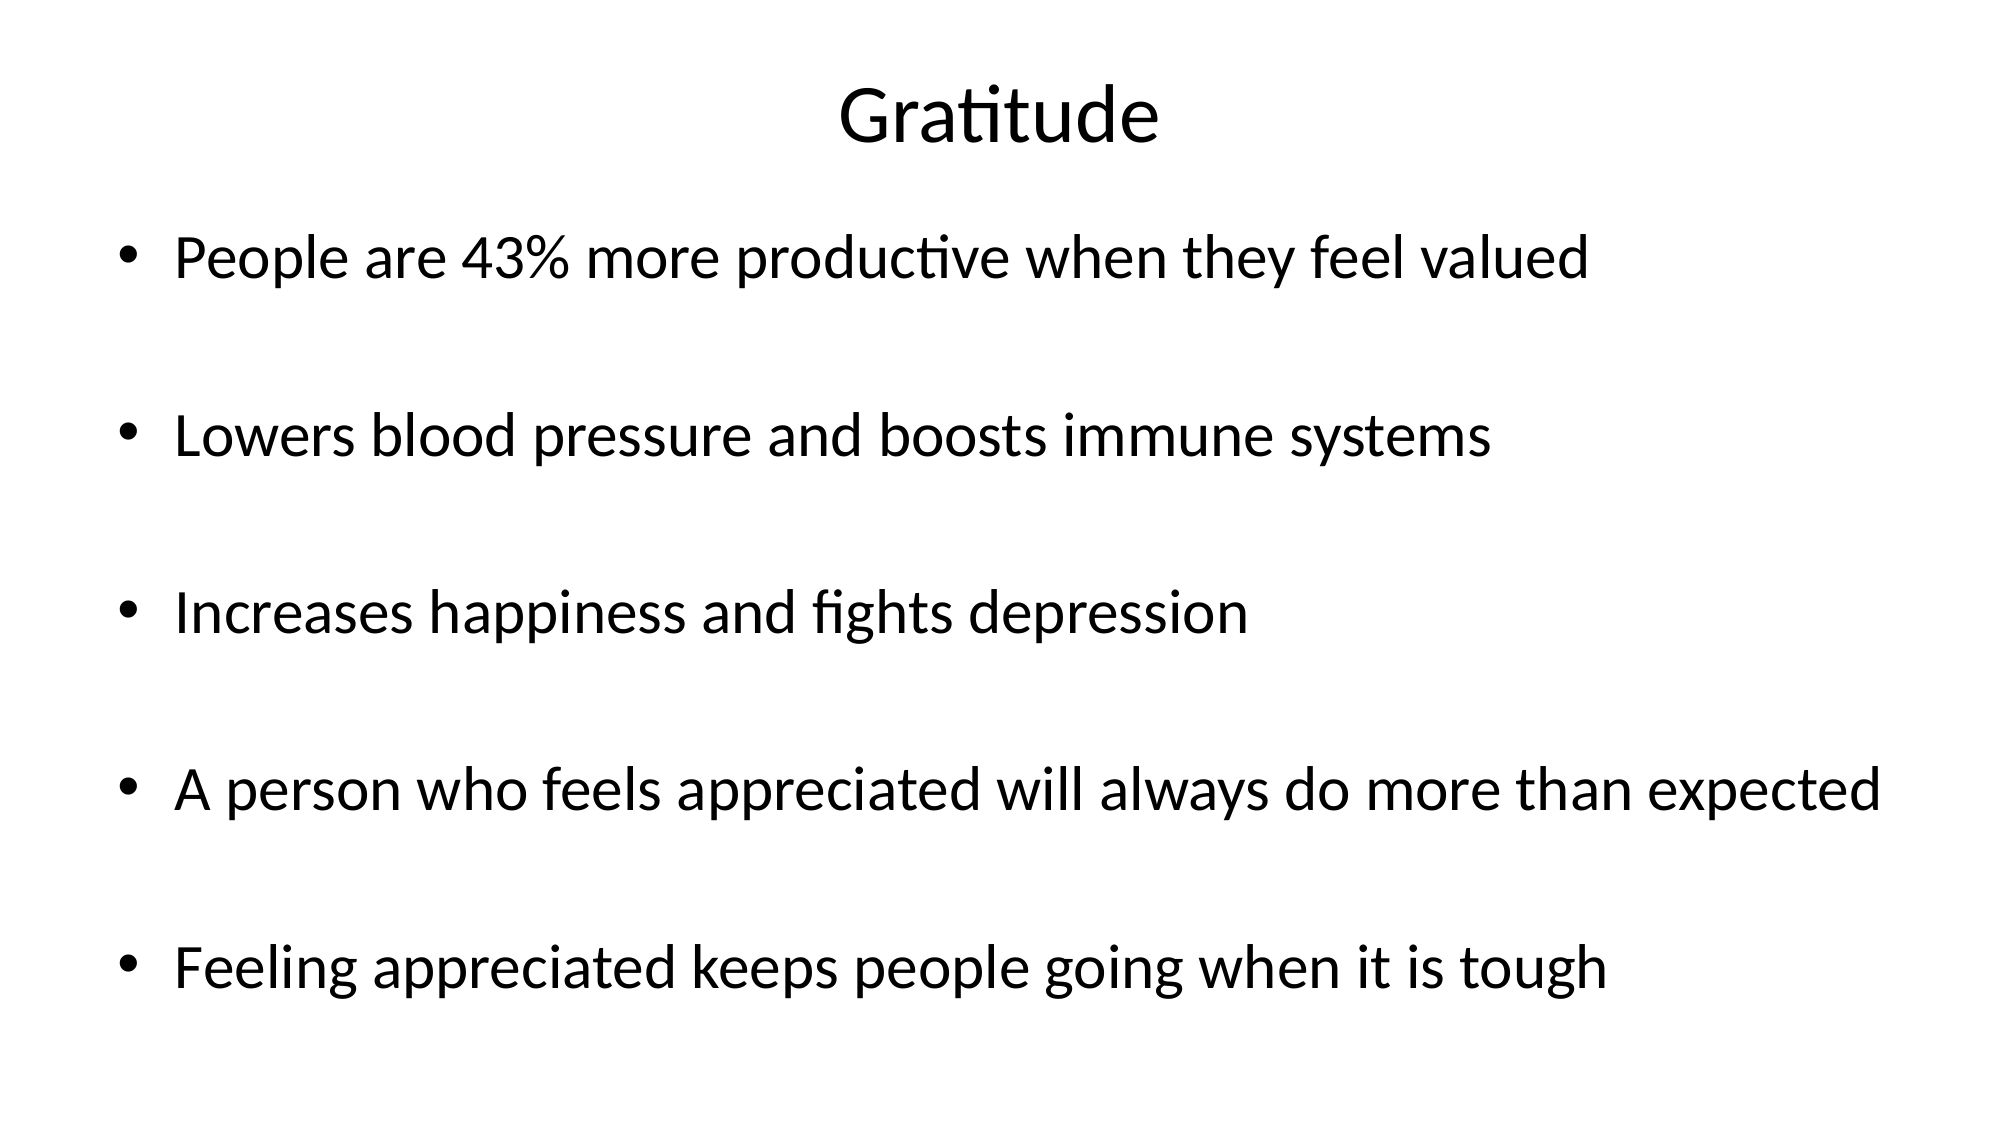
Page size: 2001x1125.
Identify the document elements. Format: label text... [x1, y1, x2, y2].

list People are 43% more productive when they feel valued Lowers blood pressure and boosts immune systems Increases happiness and fights depression A person who feels appreciated will always do more than expected Feeling appreciated keeps people going when it is tough [102, 208, 1922, 1071]
title Gratitude [324, 45, 1675, 173]
